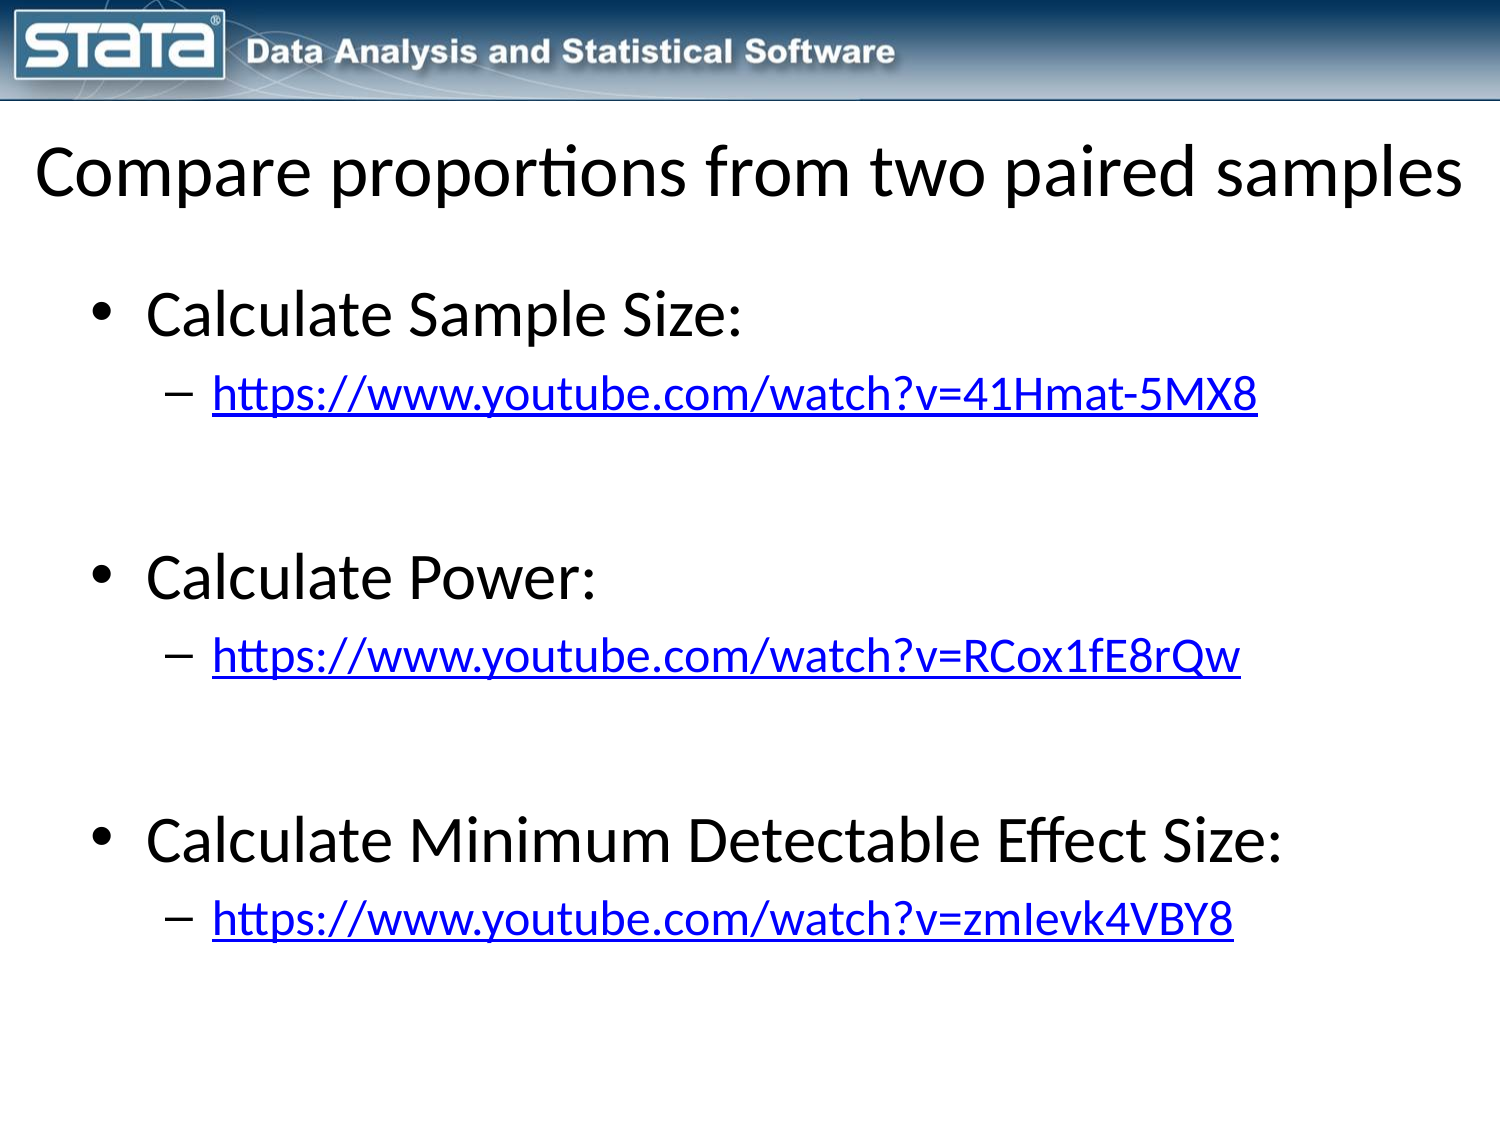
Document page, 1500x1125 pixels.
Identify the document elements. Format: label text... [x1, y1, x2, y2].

picture [0, 0, 1500, 102]
title Compare proportions from two paired samples [0, 108, 1500, 233]
list Calculate Sample Size: https://www.youtube.com/watch?v=41Hmat-5MX8 Calculate Power: https://www.youtube.com/watch?v=RCox1fE8rQw Calculate Minimum Detectable Effect Size: https://www.youtube.com/watch?v=zmIevk4VBY8 [75, 262, 1425, 1073]
